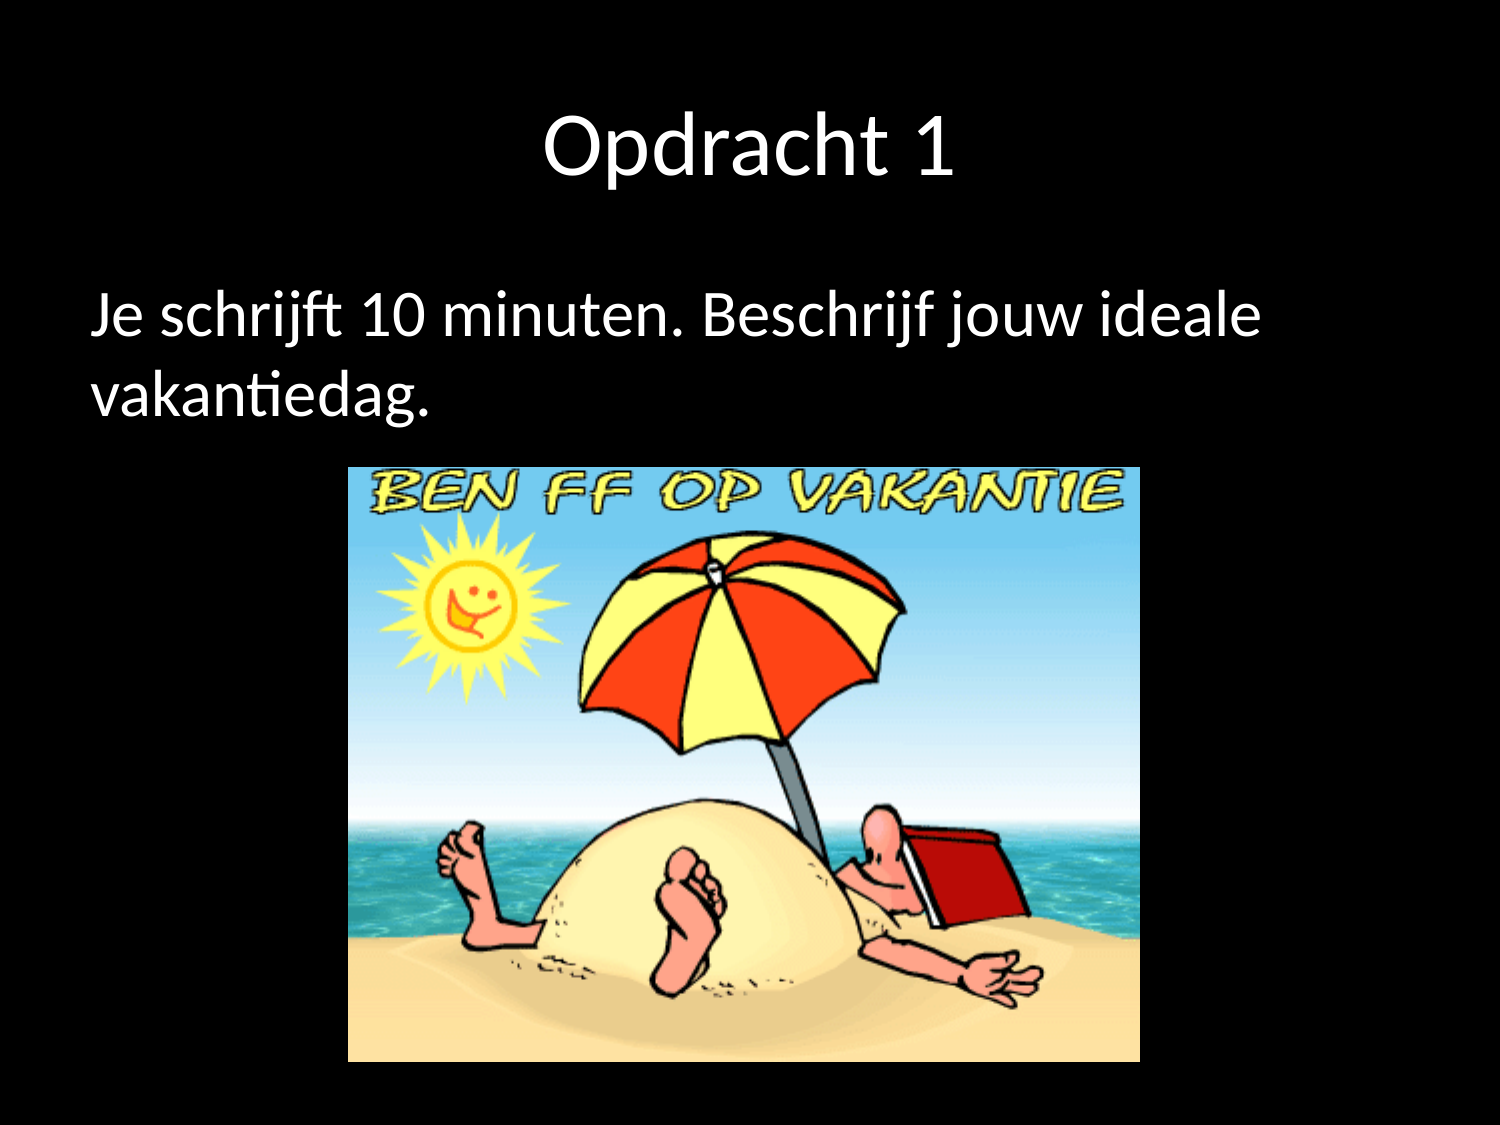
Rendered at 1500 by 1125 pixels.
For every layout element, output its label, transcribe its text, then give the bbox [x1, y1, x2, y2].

picture [348, 467, 1140, 1062]
list Je schrijft 10 minuten. Beschrijf jouw ideale vakantiedag. [75, 262, 1425, 1005]
title Opdracht 1 [75, 45, 1425, 233]
